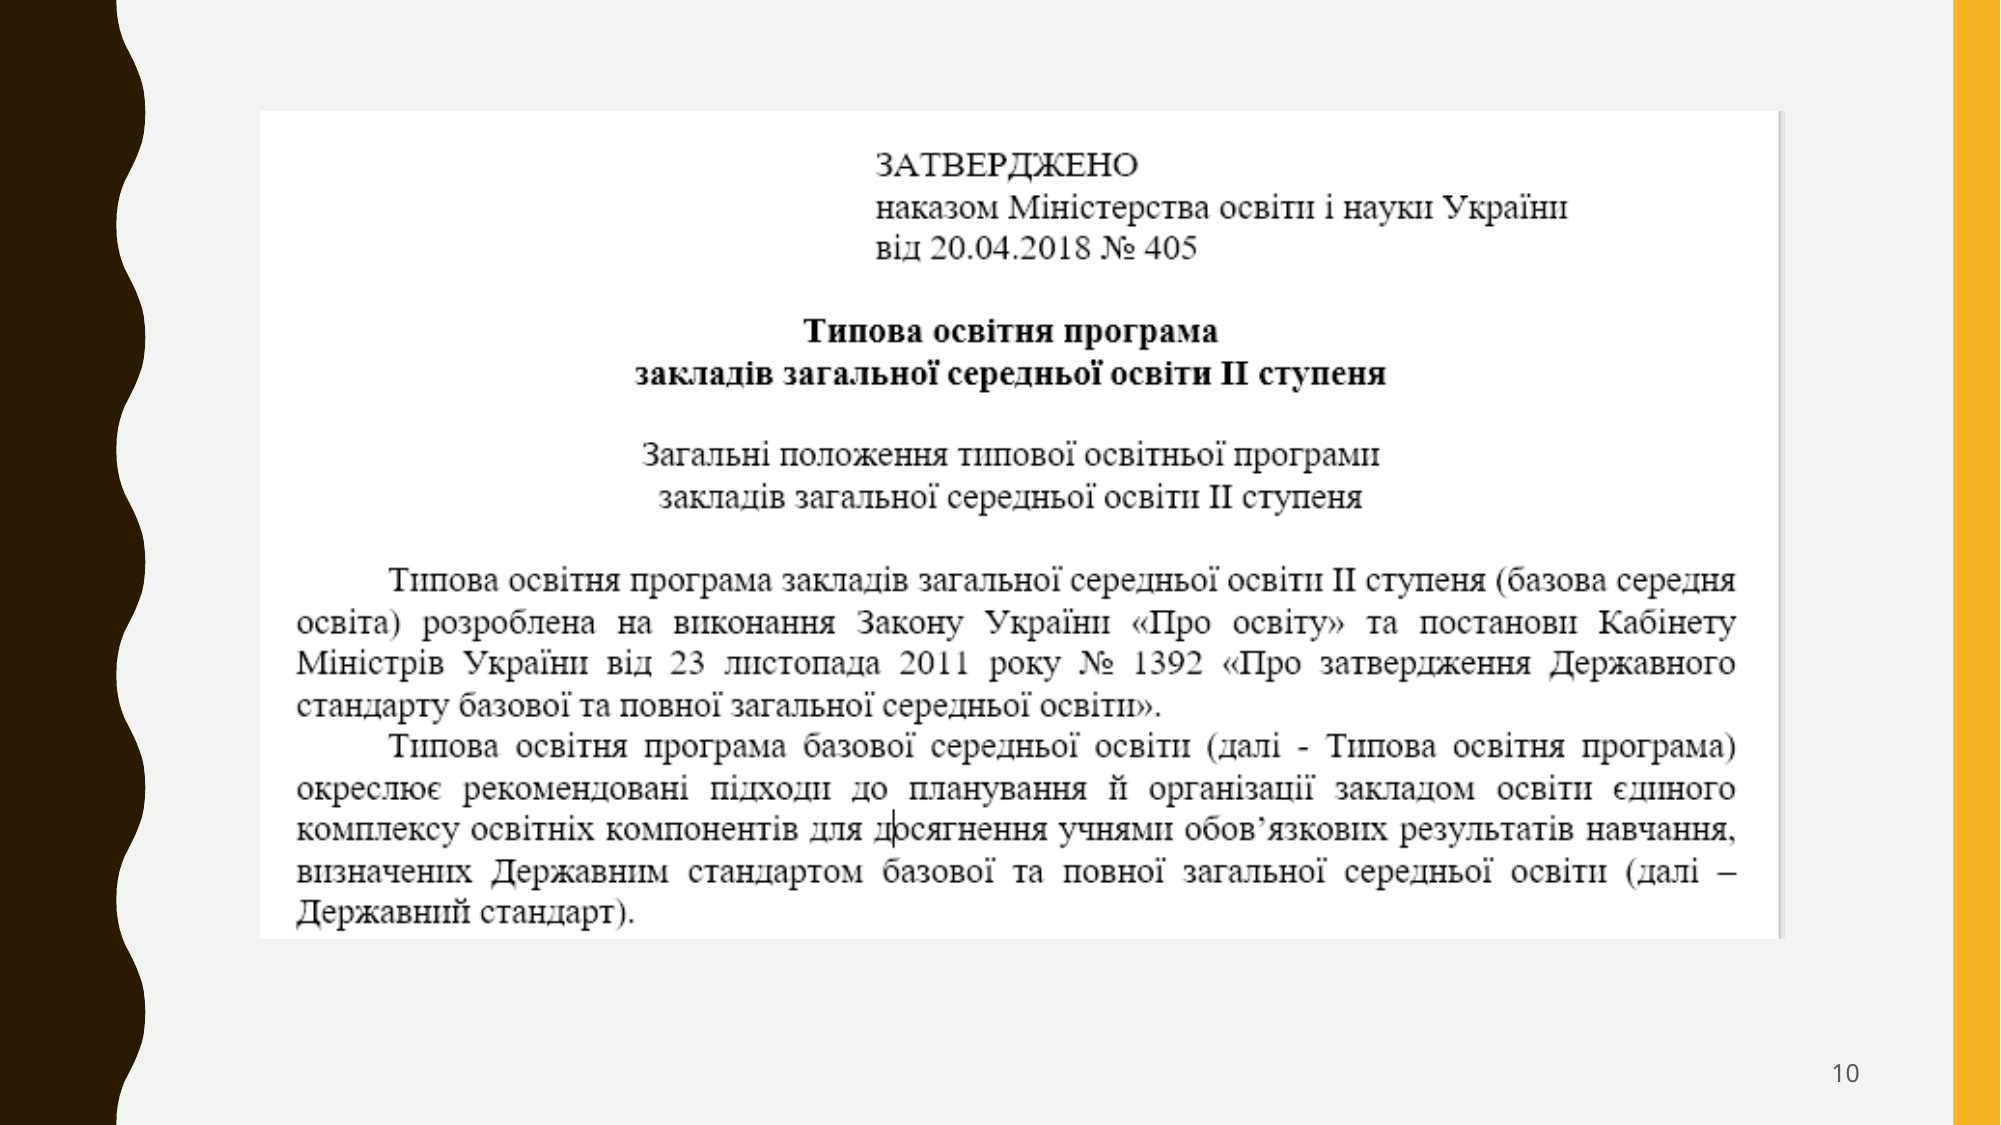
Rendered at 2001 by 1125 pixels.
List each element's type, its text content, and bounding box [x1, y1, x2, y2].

picture [260, 111, 1785, 940]
slide_number 10 [1412, 1045, 1875, 1103]
